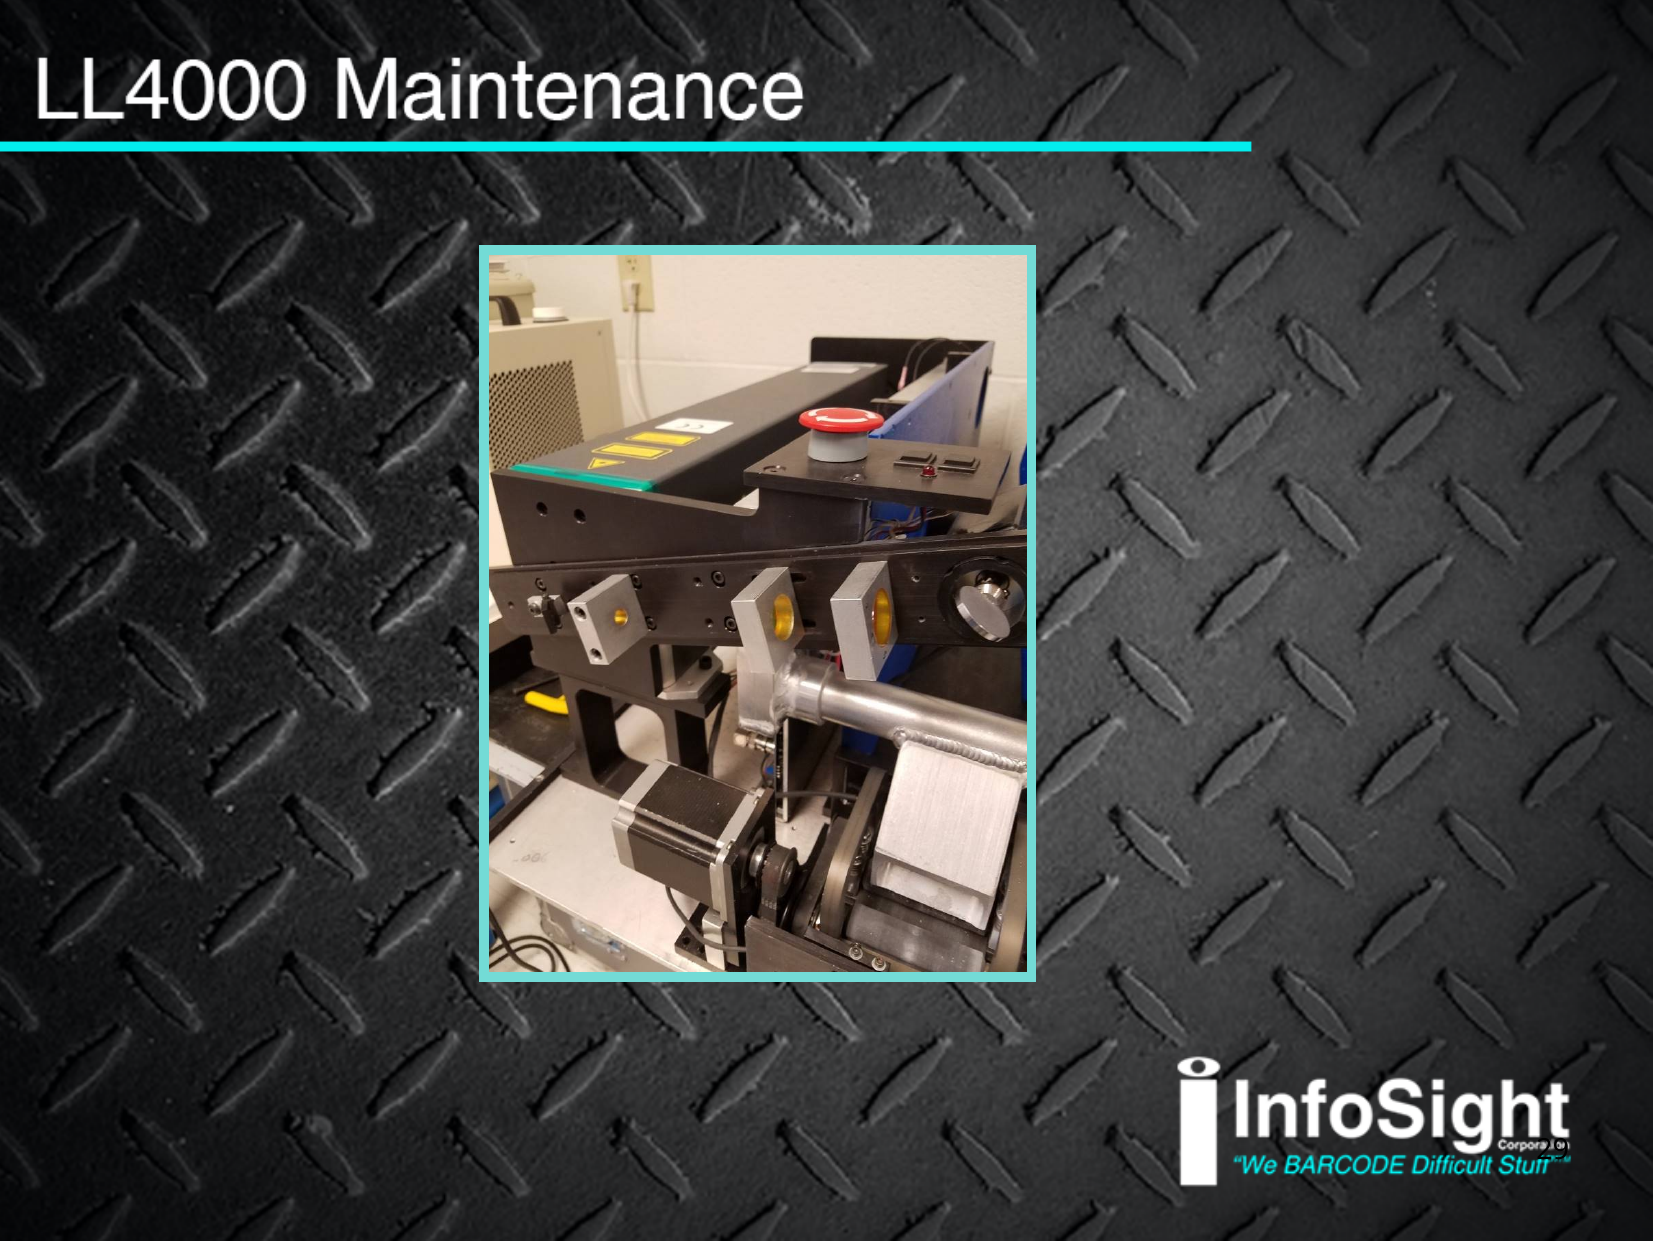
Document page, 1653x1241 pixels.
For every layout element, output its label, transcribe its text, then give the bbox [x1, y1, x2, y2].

picture [0, 0, 1653, 1241]
slide_number 29 [1185, 1130, 1570, 1215]
